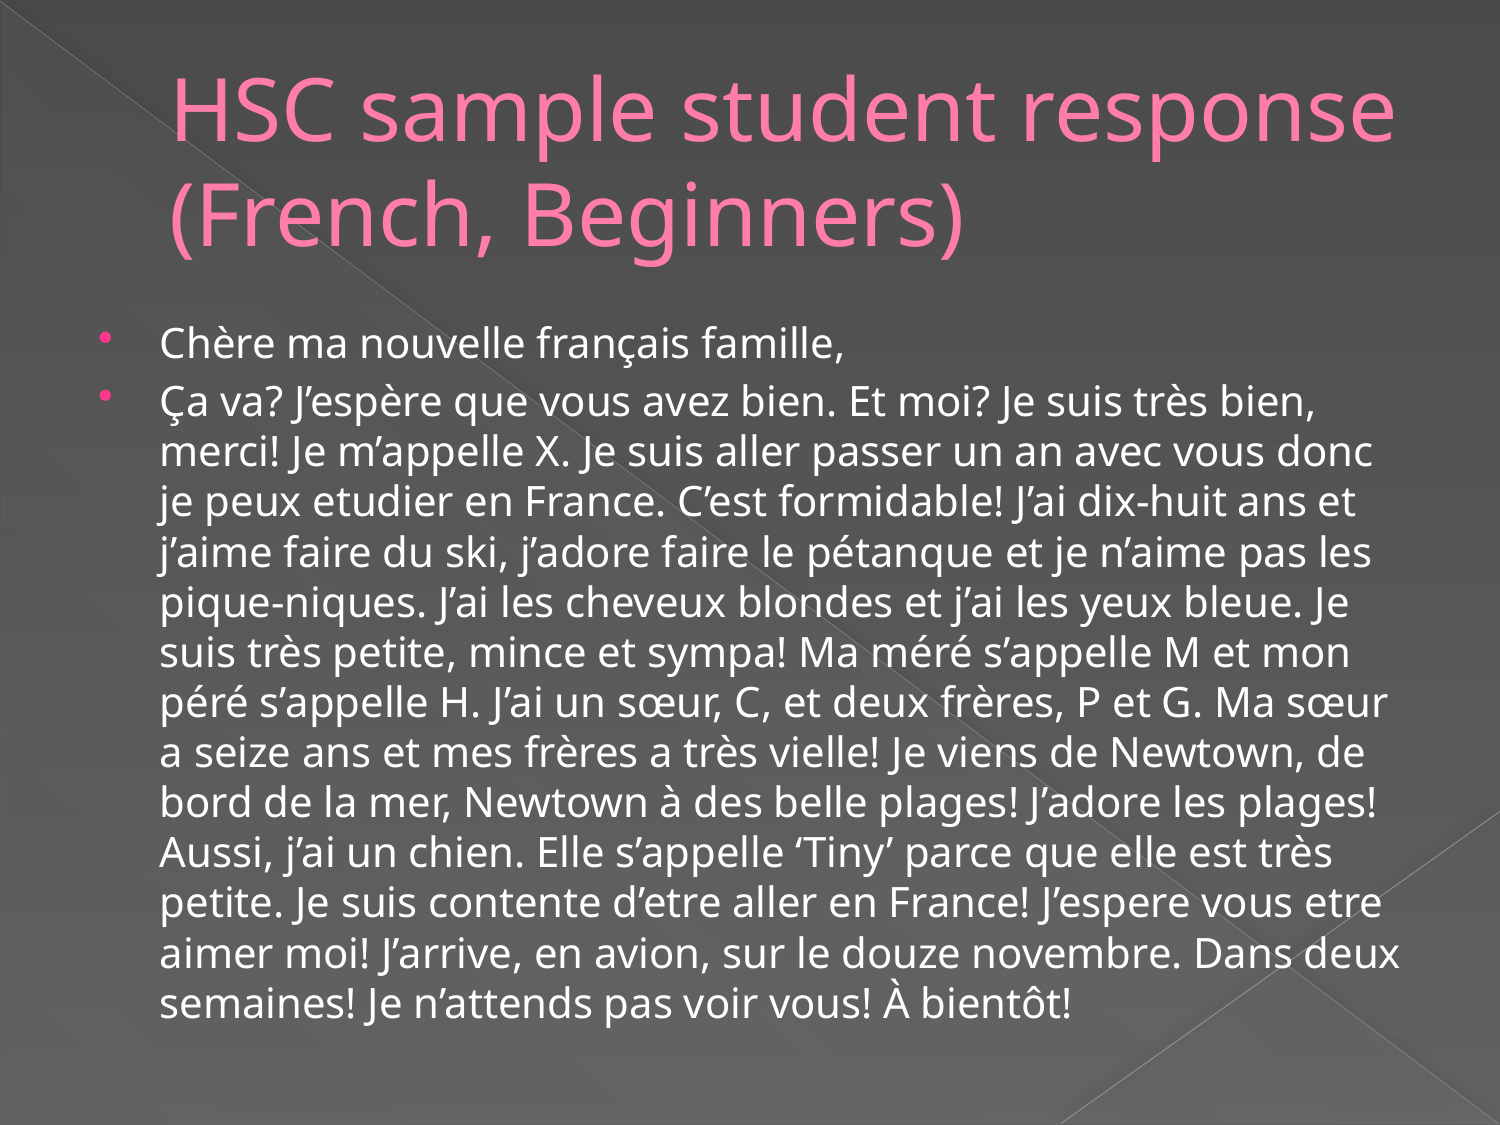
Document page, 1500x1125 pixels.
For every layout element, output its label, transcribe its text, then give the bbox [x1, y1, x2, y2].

list Chère ma nouvelle français famille, Ça va? J’espère que vous avez bien. Et moi? Je suis très bien, merci! Je m’appelle X. Je suis aller passer un an avec vous donc je peux etudier en France. C’est formidable! J’ai dix-huit ans et j’aime faire du ski, j’adore faire le pétanque et je n’aime pas les pique-niques. J’ai les cheveux blondes et j’ai les yeux bleue. Je suis très petite, mince et sympa! Ma méré s’appelle M et mon péré s’appelle H. J’ai un sœur, C, et deux frères, P et G. Ma sœur a seize ans et mes frères a très vielle! Je viens de Newtown, de bord de la mer, Newtown à des belle plages! J’adore les plages! Aussi, j’ai un chien. Elle s’appelle ‘Tiny’ parce que elle est très petite. Je suis contente d’etre aller en France! J’espere vous etre aimer moi! J’arrive, en avion, sur le douze novembre. Dans deux semaines! Je n’attends pas voir vous! À bientôt! [75, 308, 1425, 1059]
title HSC sample student response (French, Beginners) [75, 43, 1425, 274]
